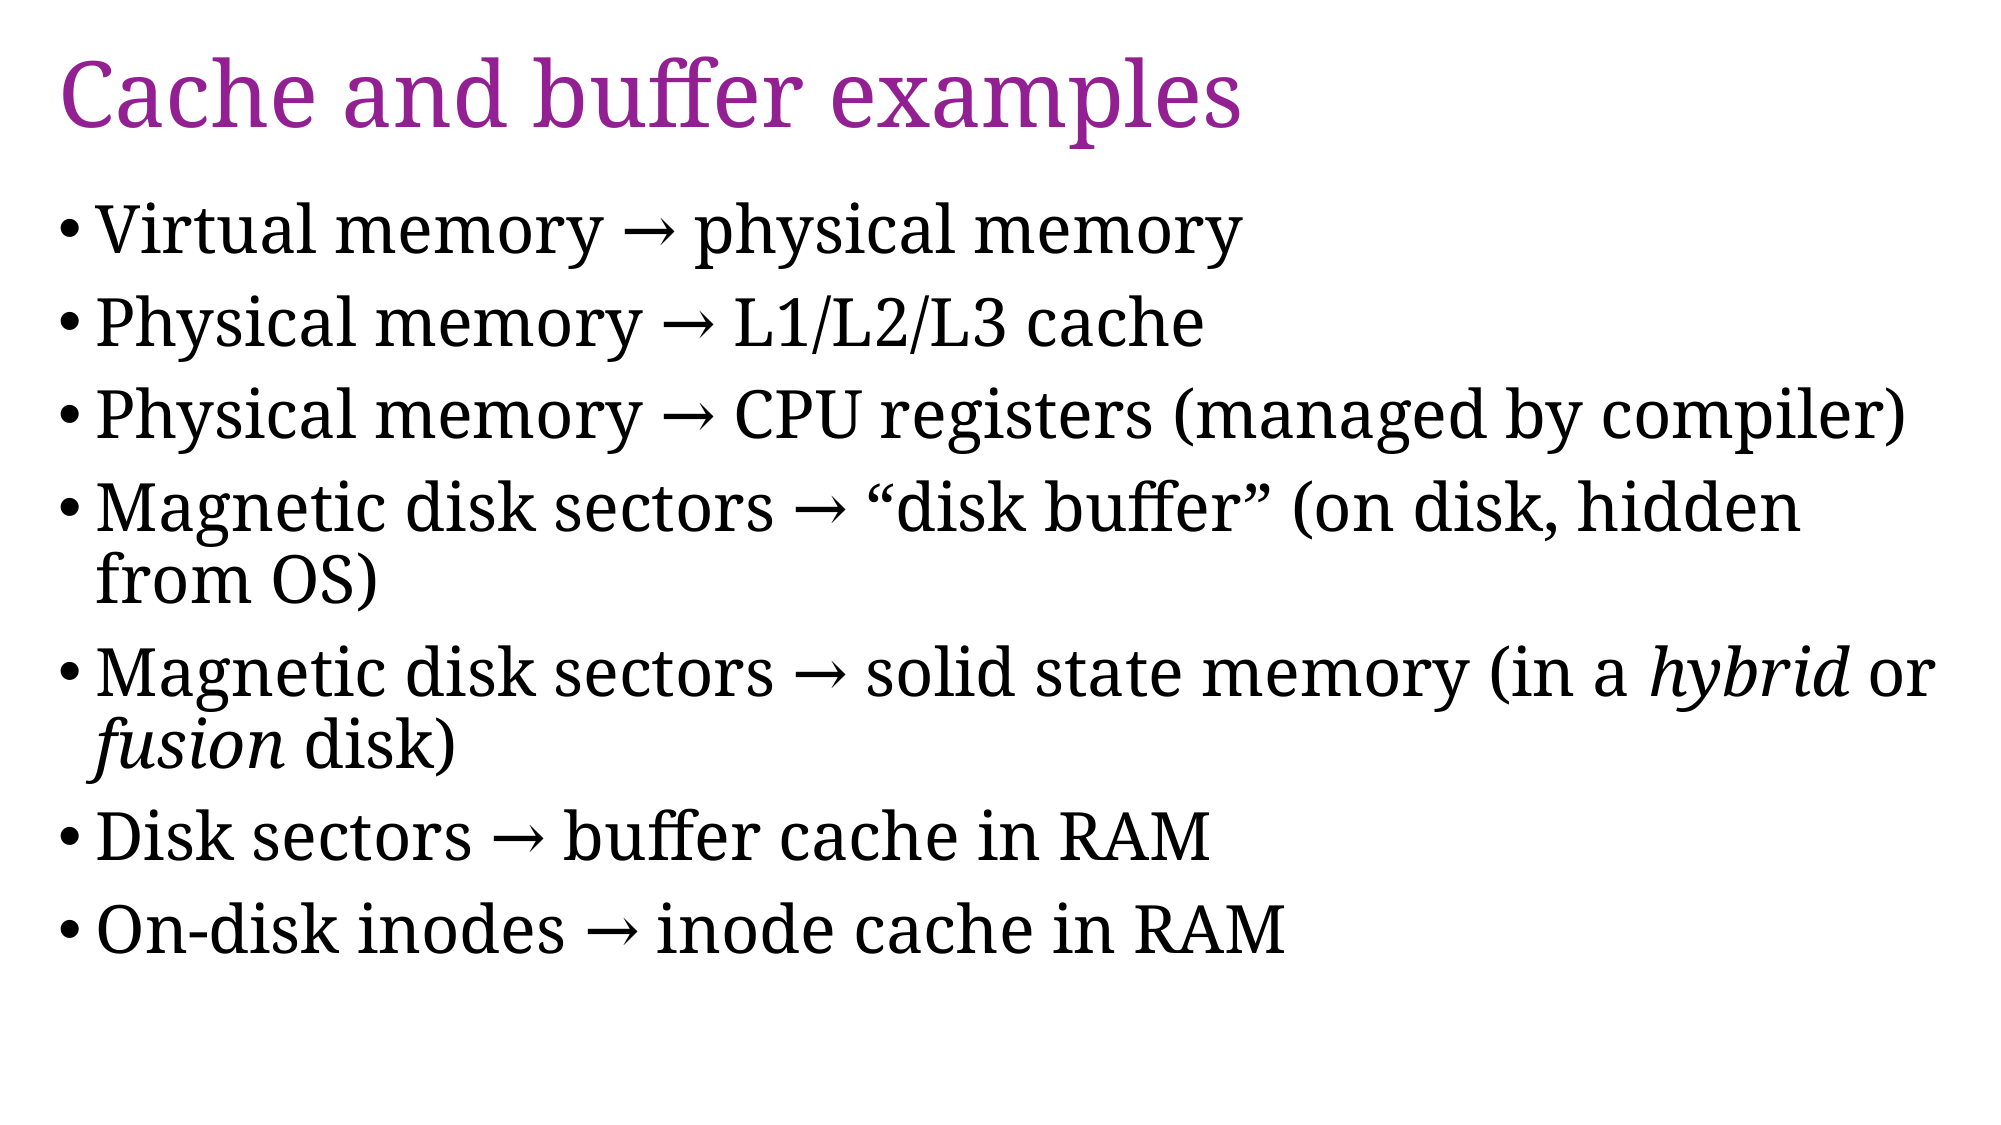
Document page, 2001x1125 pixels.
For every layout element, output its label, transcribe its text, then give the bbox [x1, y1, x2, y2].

list Virtual memory → physical memory Physical memory → L1/L2/L3 cache Physical memory → CPU registers (managed by compiler) Magnetic disk sectors → “disk buffer” (on disk, hidden from OS) Magnetic disk sectors → solid state memory (in a hybrid or fusion disk) Disk sectors → buffer cache in RAM On-disk inodes → inode cache in RAM [43, 188, 1953, 1106]
title Cache and buffer examples [43, 25, 1953, 171]
